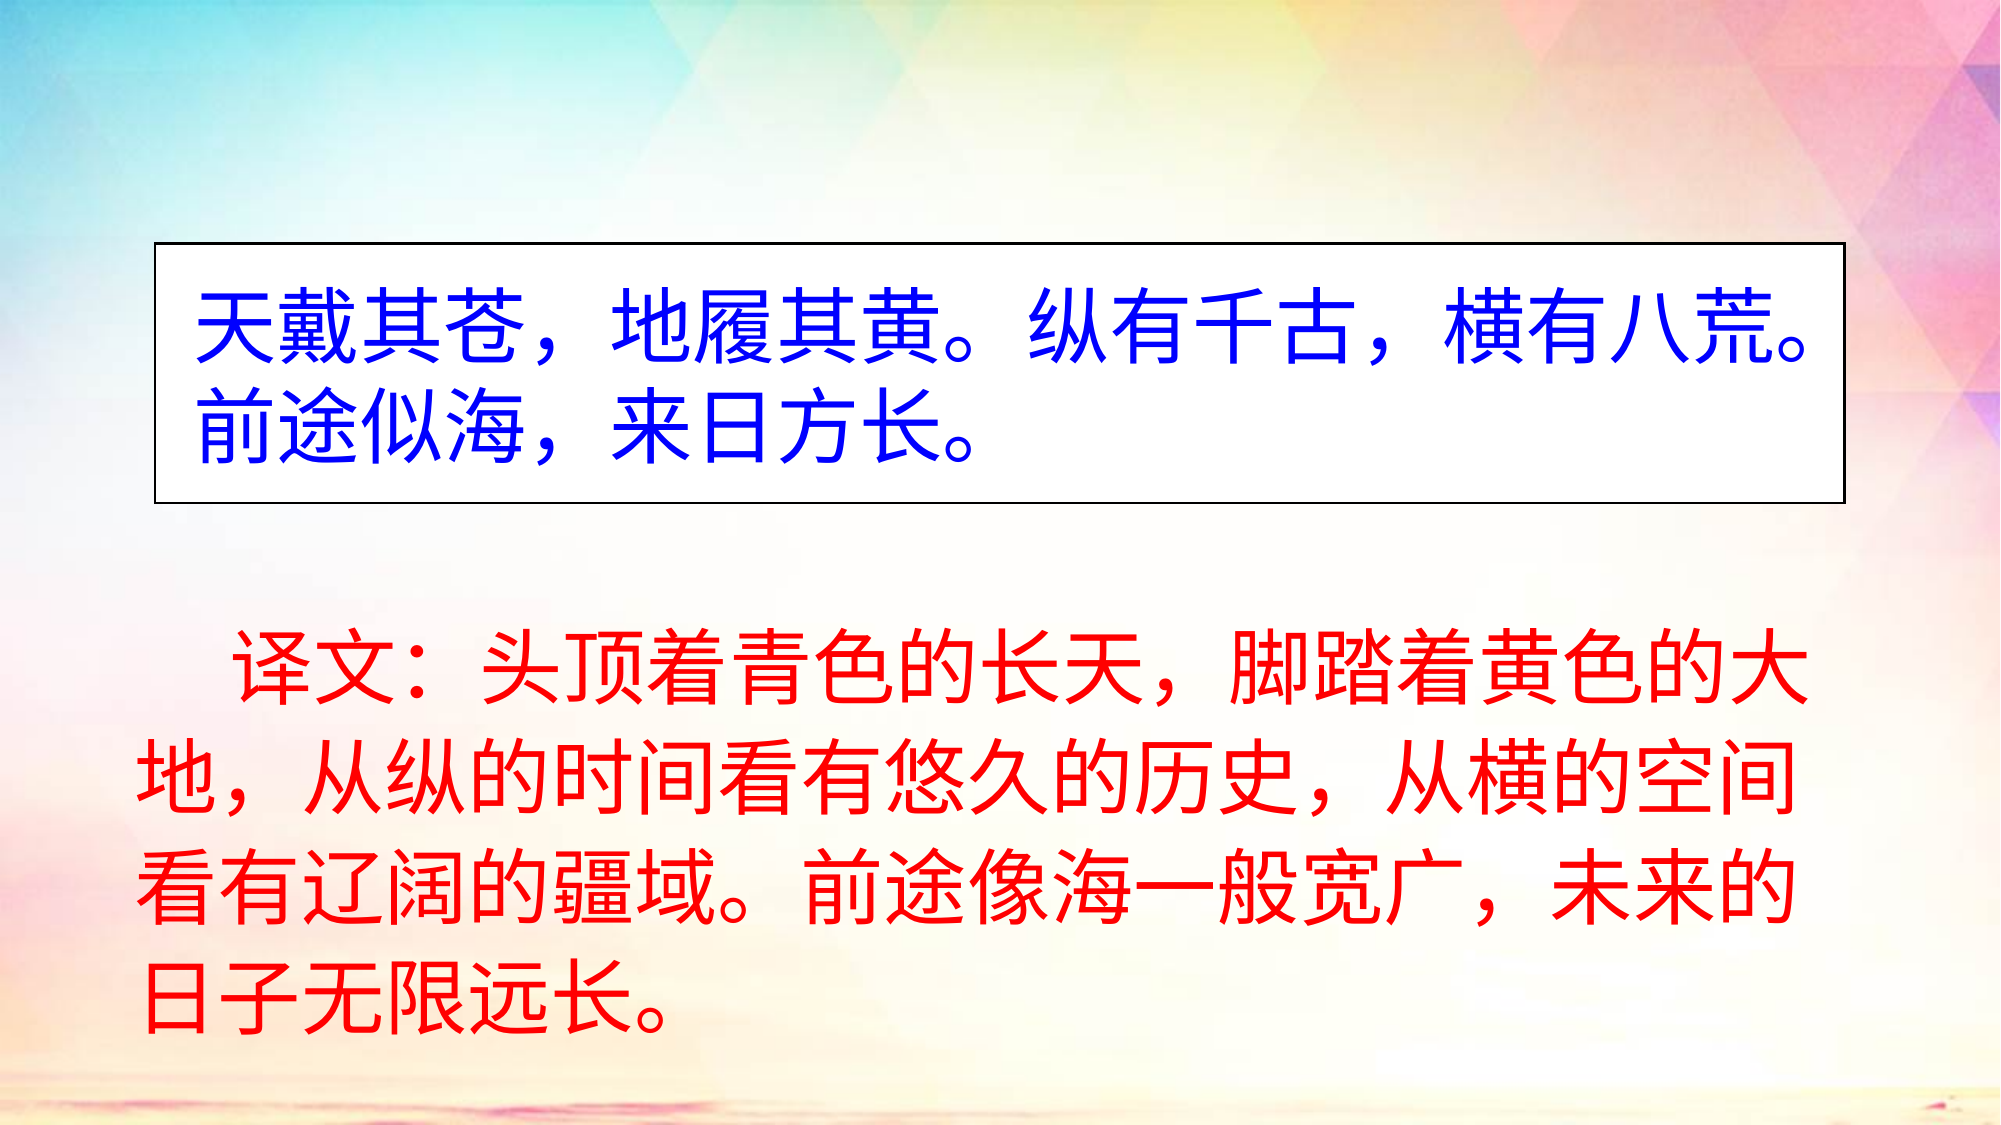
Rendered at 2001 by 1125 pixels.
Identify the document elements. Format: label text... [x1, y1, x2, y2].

text_box 天戴其苍，地履其黄。纵有千古，横有八荒。前途似海，来日方长。 [179, 267, 1810, 482]
text_box [154, 242, 1846, 504]
picture [0, 0, 2001, 1125]
text_box 译文：头顶着青色的长天，脚踏着黄色的大地，从纵的时间看有悠久的历史，从横的空间看有辽阔的疆域。前途像海一般宽广，未来的日子无限远长。 [120, 597, 1880, 983]
